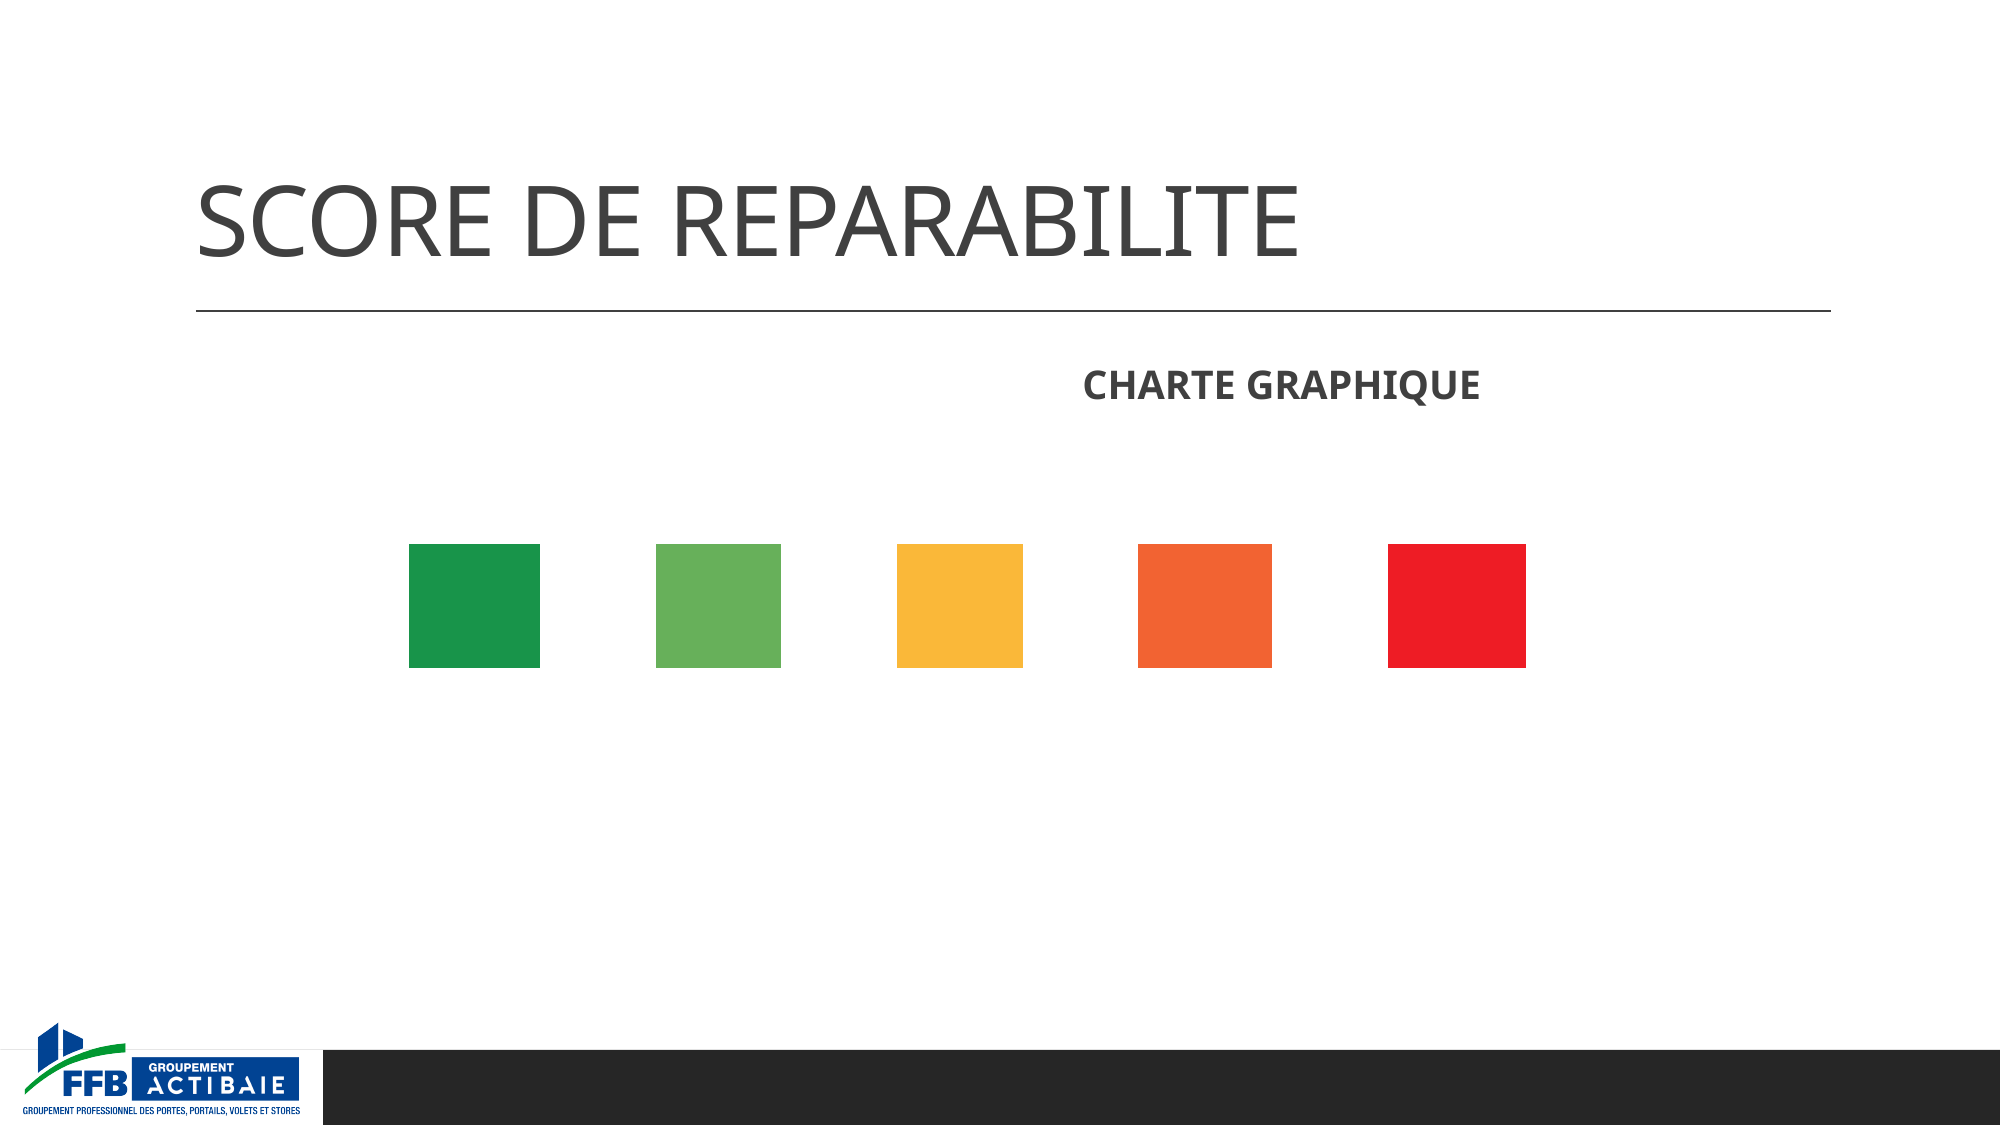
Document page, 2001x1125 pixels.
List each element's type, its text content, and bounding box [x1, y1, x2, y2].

picture [896, 543, 1023, 668]
list CHARTE GRAPHIQUE [1068, 347, 1830, 416]
title SCORE DE REPARABILITE [180, 47, 1830, 285]
picture [1388, 543, 1527, 668]
text_box [0, 1049, 324, 1125]
picture [655, 543, 782, 668]
picture [1138, 543, 1273, 668]
picture [409, 543, 541, 668]
picture [22, 1021, 300, 1117]
